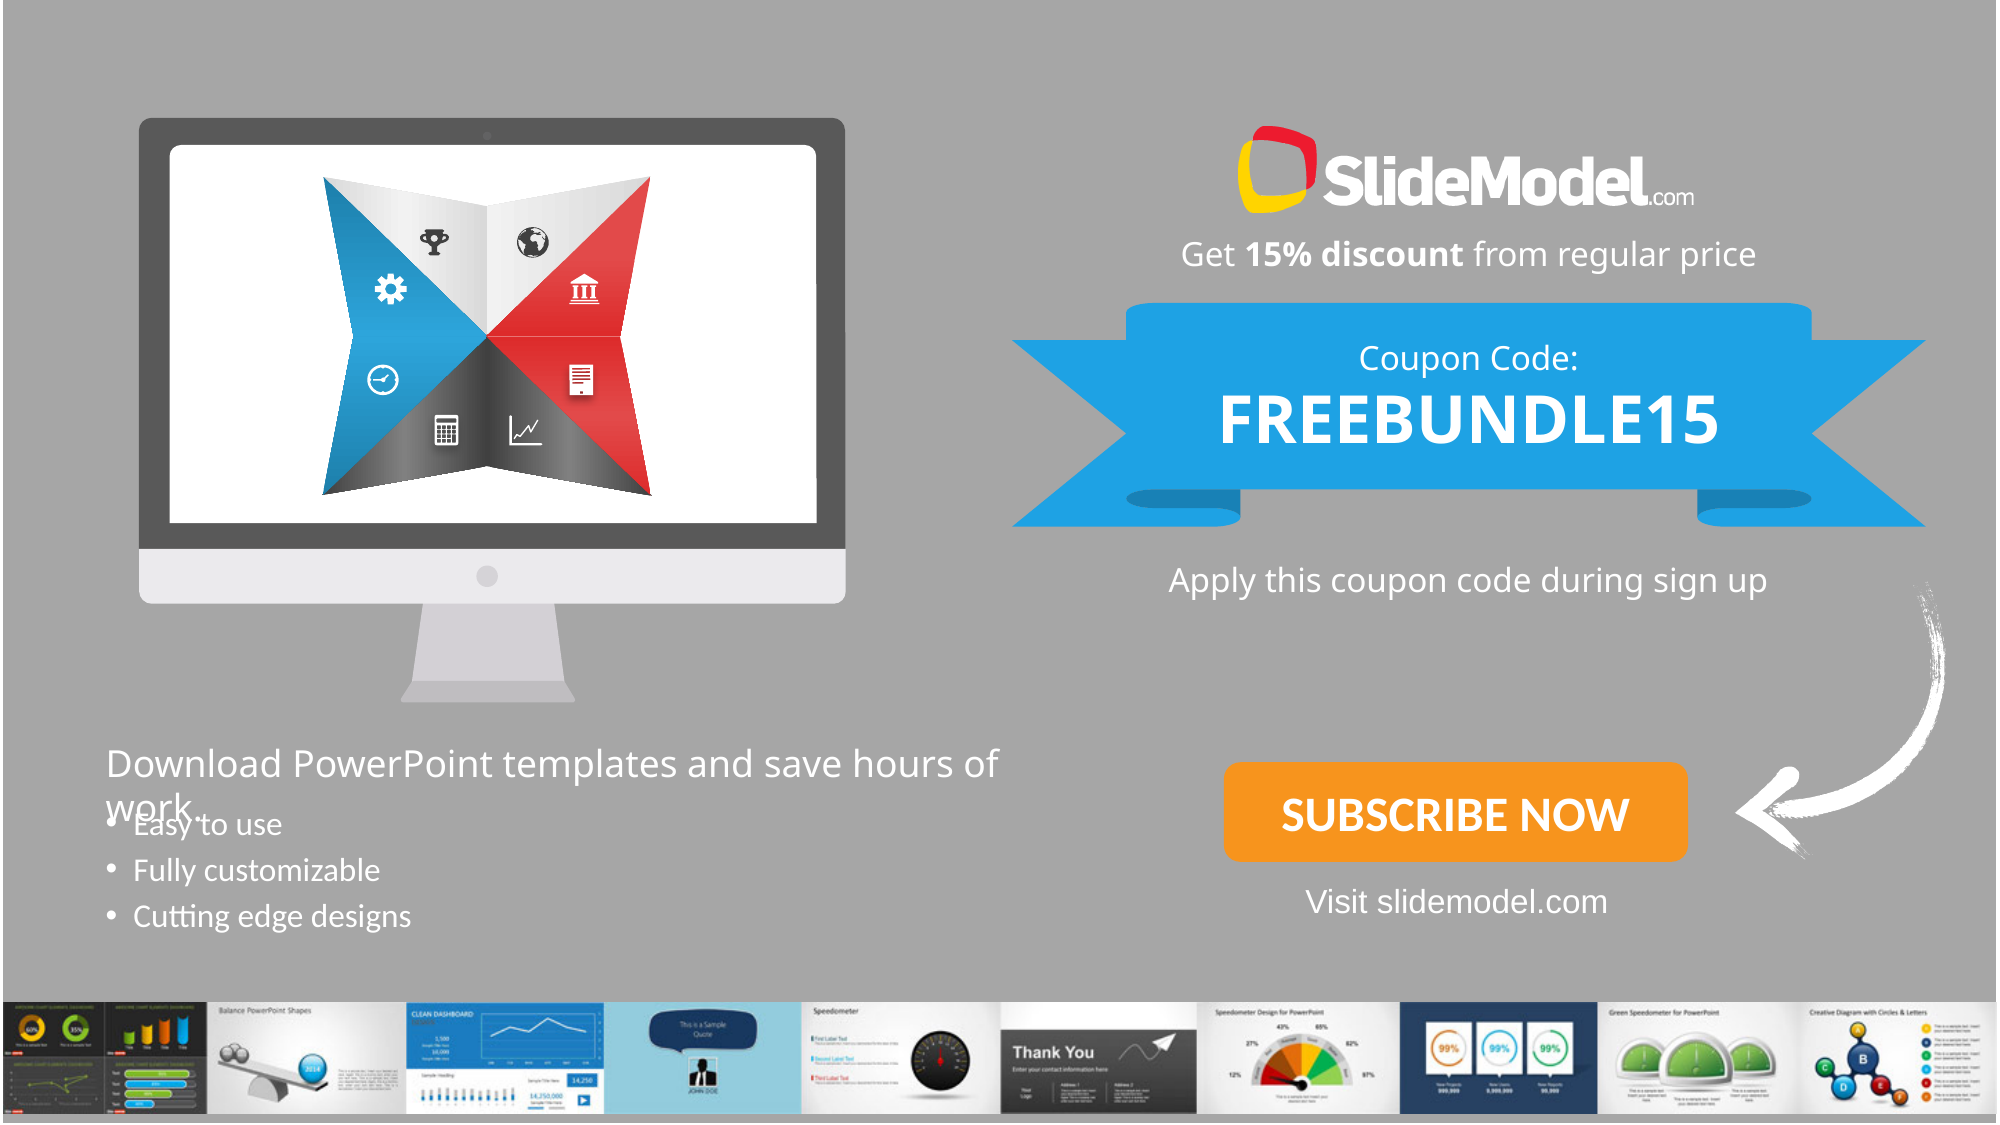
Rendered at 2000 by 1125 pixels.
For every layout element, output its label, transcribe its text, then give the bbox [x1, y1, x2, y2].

text_box Easy to use Fully customizable Cutting edge designs [90, 837, 863, 942]
text_box Download PowerPoint templates and save hours of work. [90, 732, 1058, 837]
text_box Apply this coupon code during sign up [1129, 551, 1809, 607]
text_box Coupon Code: FREEBUNDLE15 [1172, 329, 1766, 464]
text_box Visit slidemodel.com [1248, 874, 1667, 926]
text_box [1012, 302, 1926, 527]
text_box [1926, 587, 1935, 601]
text_box Get 15% discount from regular price [1058, 226, 1880, 281]
picture [3, 1002, 1997, 1114]
picture [1236, 126, 1694, 213]
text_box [138, 117, 846, 703]
text_box [1734, 594, 1946, 860]
text_box SUBSCRIBE NOW [1222, 761, 1690, 863]
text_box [321, 176, 653, 496]
text_box [2, 0, 1997, 1124]
